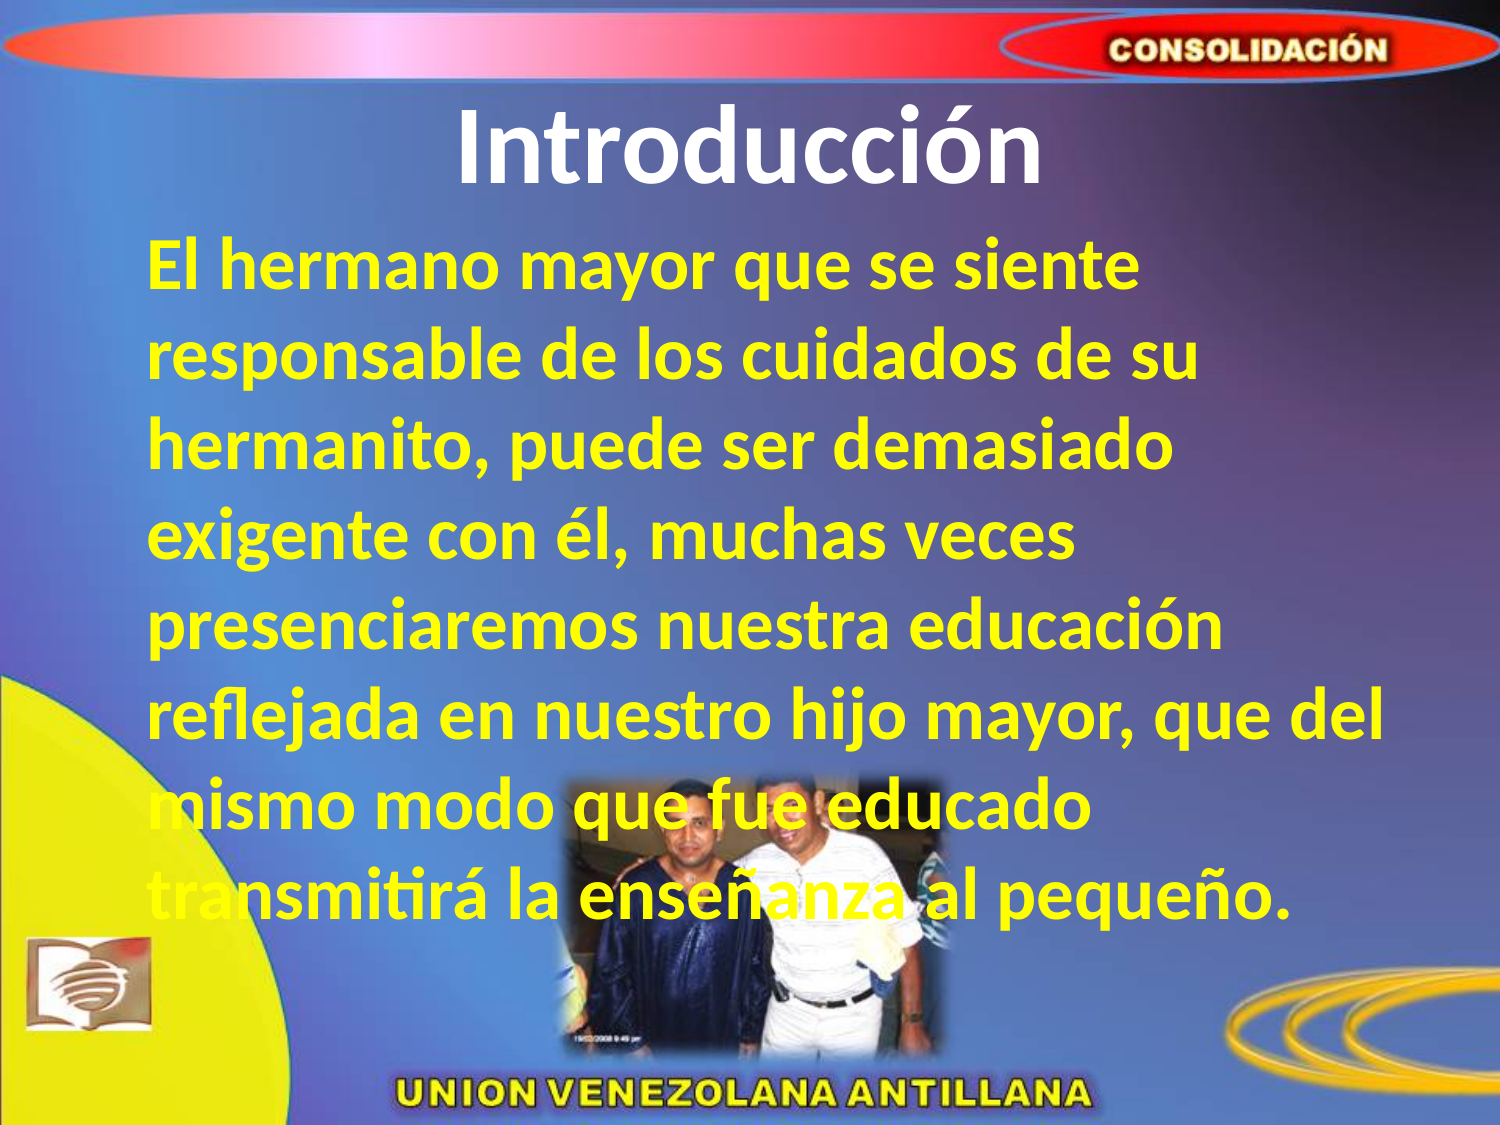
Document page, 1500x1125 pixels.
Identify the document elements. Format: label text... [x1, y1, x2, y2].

title Introducción [75, 45, 1425, 206]
picture [0, 0, 1500, 1125]
list El hermano mayor que se siente responsable de los cuidados de su hermanito, puede ser demasiado exigente con él, muchas veces presenciaremos nuestra educación reflejada en nuestro hijo mayor, que del mismo modo que fue educado transmitirá la enseñanza al pequeño. [75, 206, 1425, 950]
